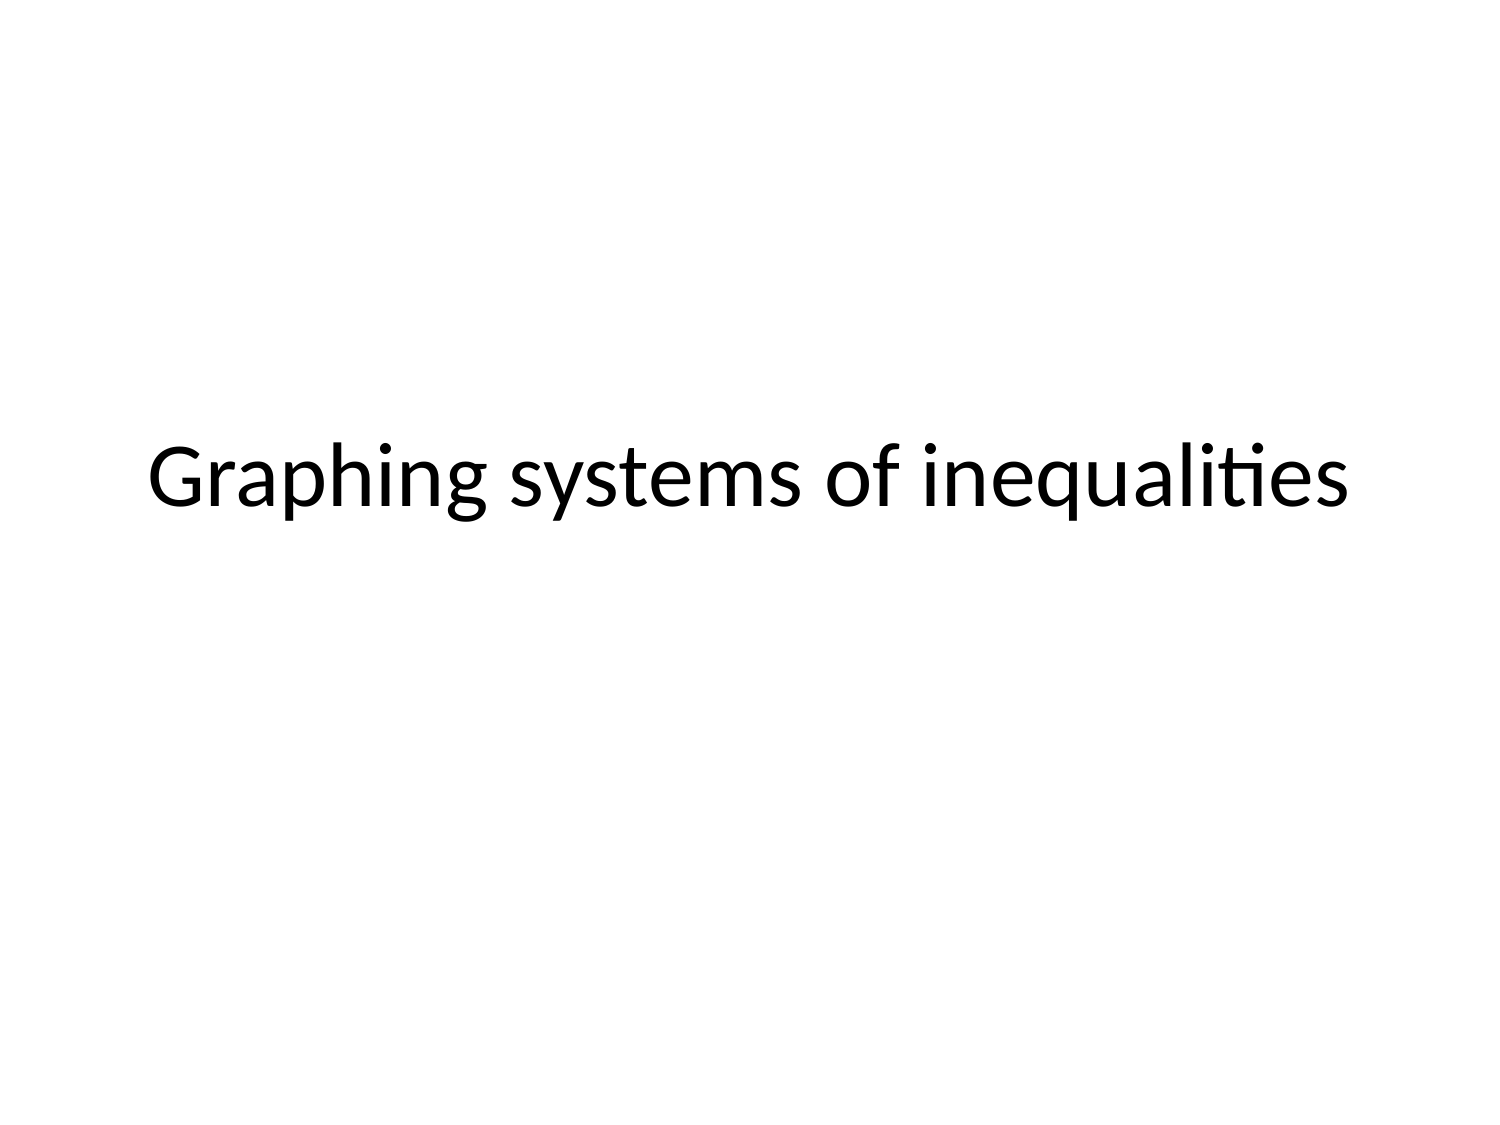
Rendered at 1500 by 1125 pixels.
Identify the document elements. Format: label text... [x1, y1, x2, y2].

title Graphing systems of inequalities [112, 349, 1388, 591]
